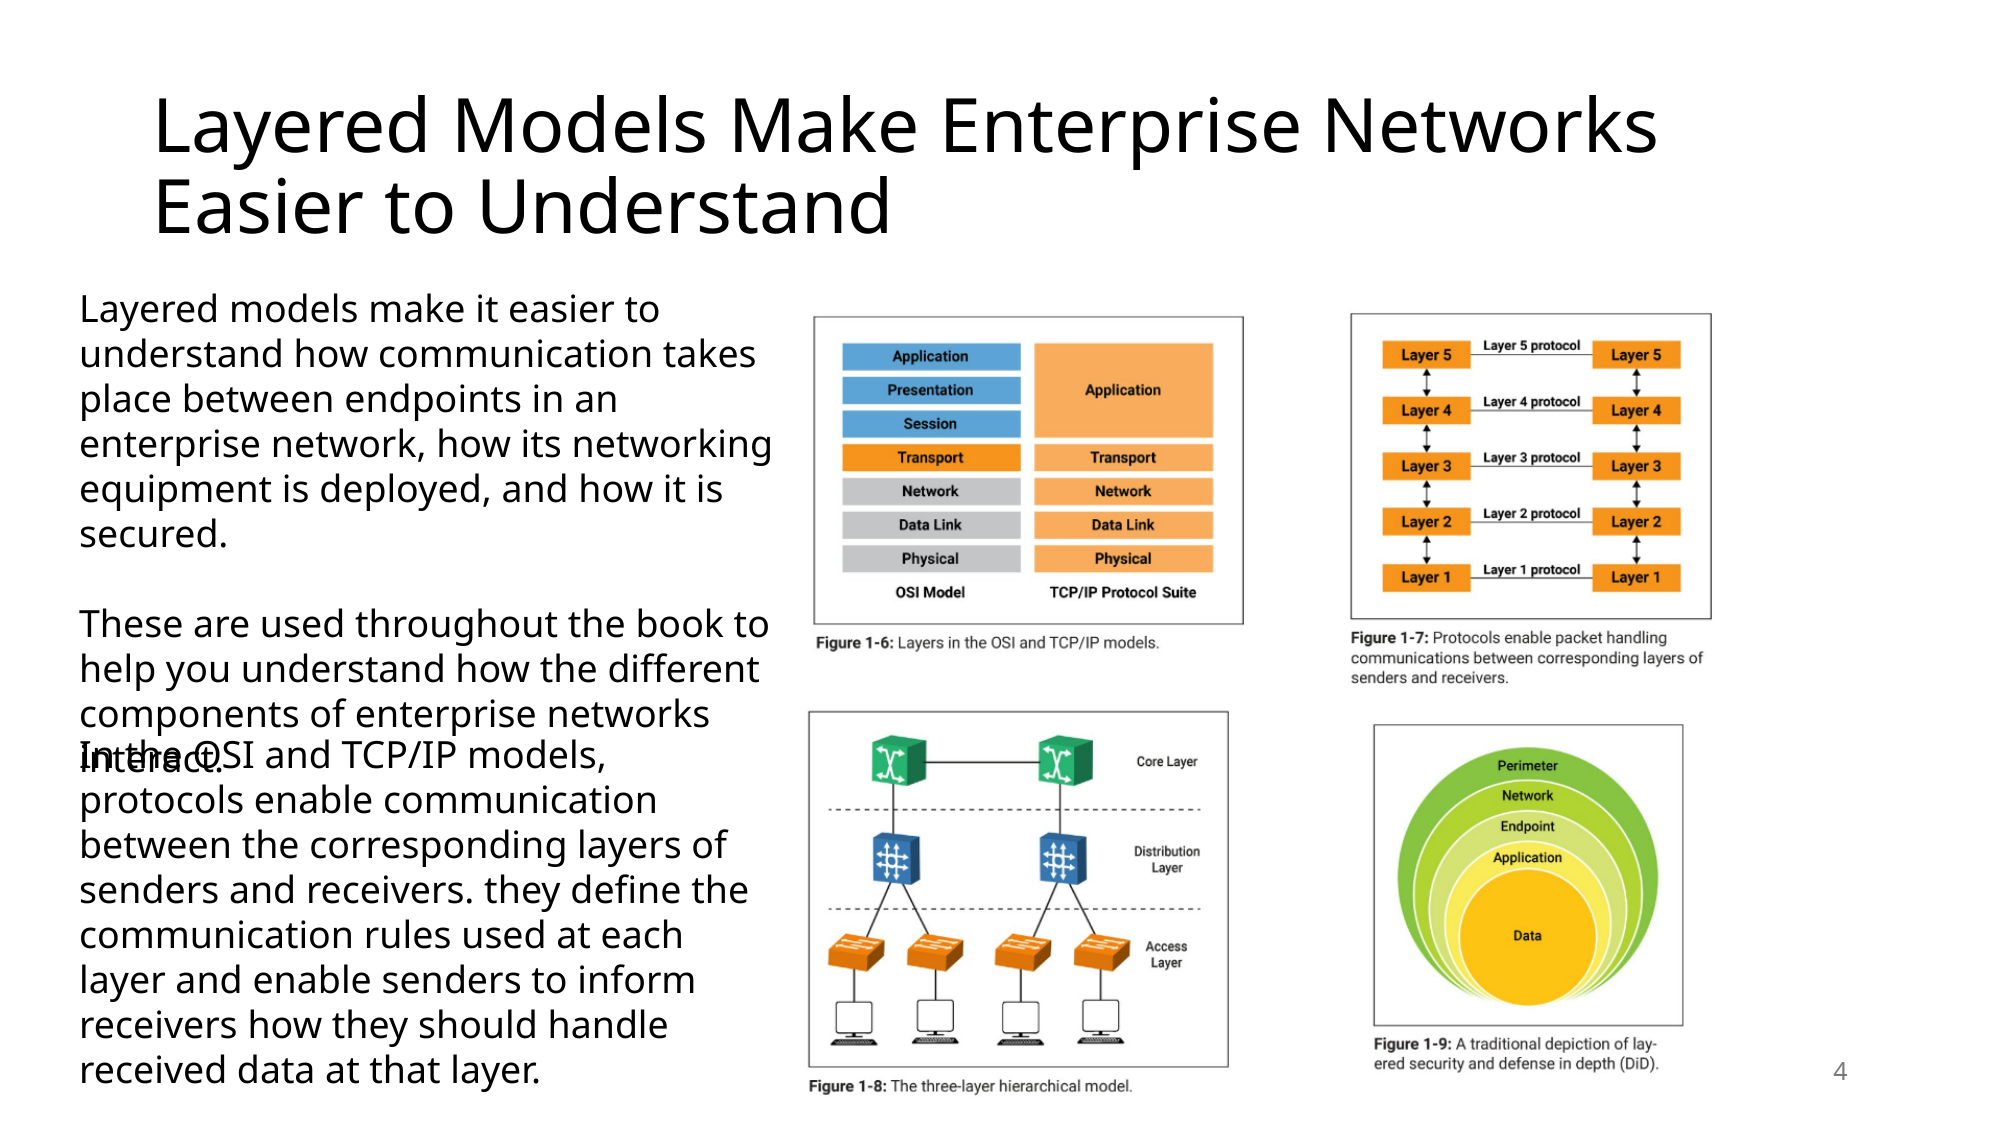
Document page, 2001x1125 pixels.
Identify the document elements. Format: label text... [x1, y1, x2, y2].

slide_number 4 [1412, 1042, 1863, 1103]
title Layered Models Make Enterprise Networks Easier to Understand [137, 59, 1863, 278]
picture [1336, 305, 1719, 686]
picture [795, 692, 1232, 1103]
text_box In the OSI and TCP/IP models, protocols enable communication between the corresponding layers of senders and receivers. they define the communication rules used at each layer and enable senders to inform receivers how they should handle received data at that layer. [64, 723, 772, 1099]
text_box Layered models make it easier to understand how communication takes place between endpoints in an enterprise network, how its networking equipment is deployed, and how it is secured. These are used throughout the book to help you understand how the different components of enterprise networks interact. [64, 277, 813, 787]
picture [1357, 715, 1698, 1081]
picture [801, 305, 1250, 661]
